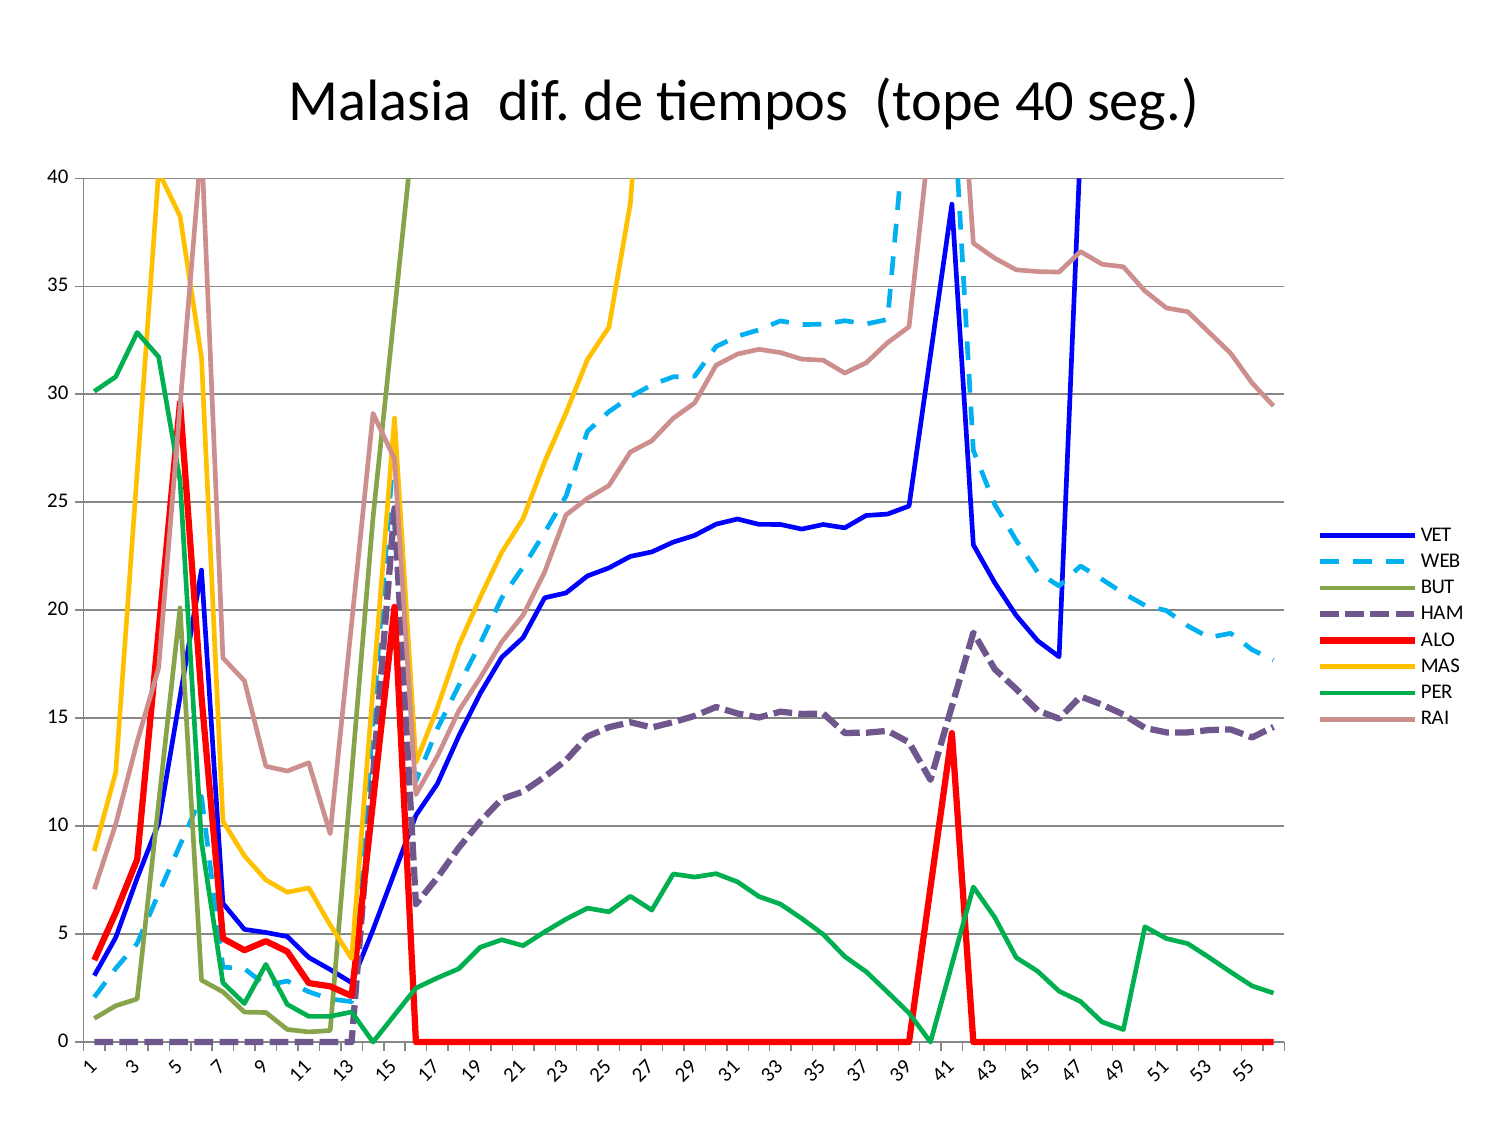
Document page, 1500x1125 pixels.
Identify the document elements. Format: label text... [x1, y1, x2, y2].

chart [17, 148, 1483, 1107]
title Malasia dif. de tiempos (tope 40 seg.) [183, 45, 1306, 147]
